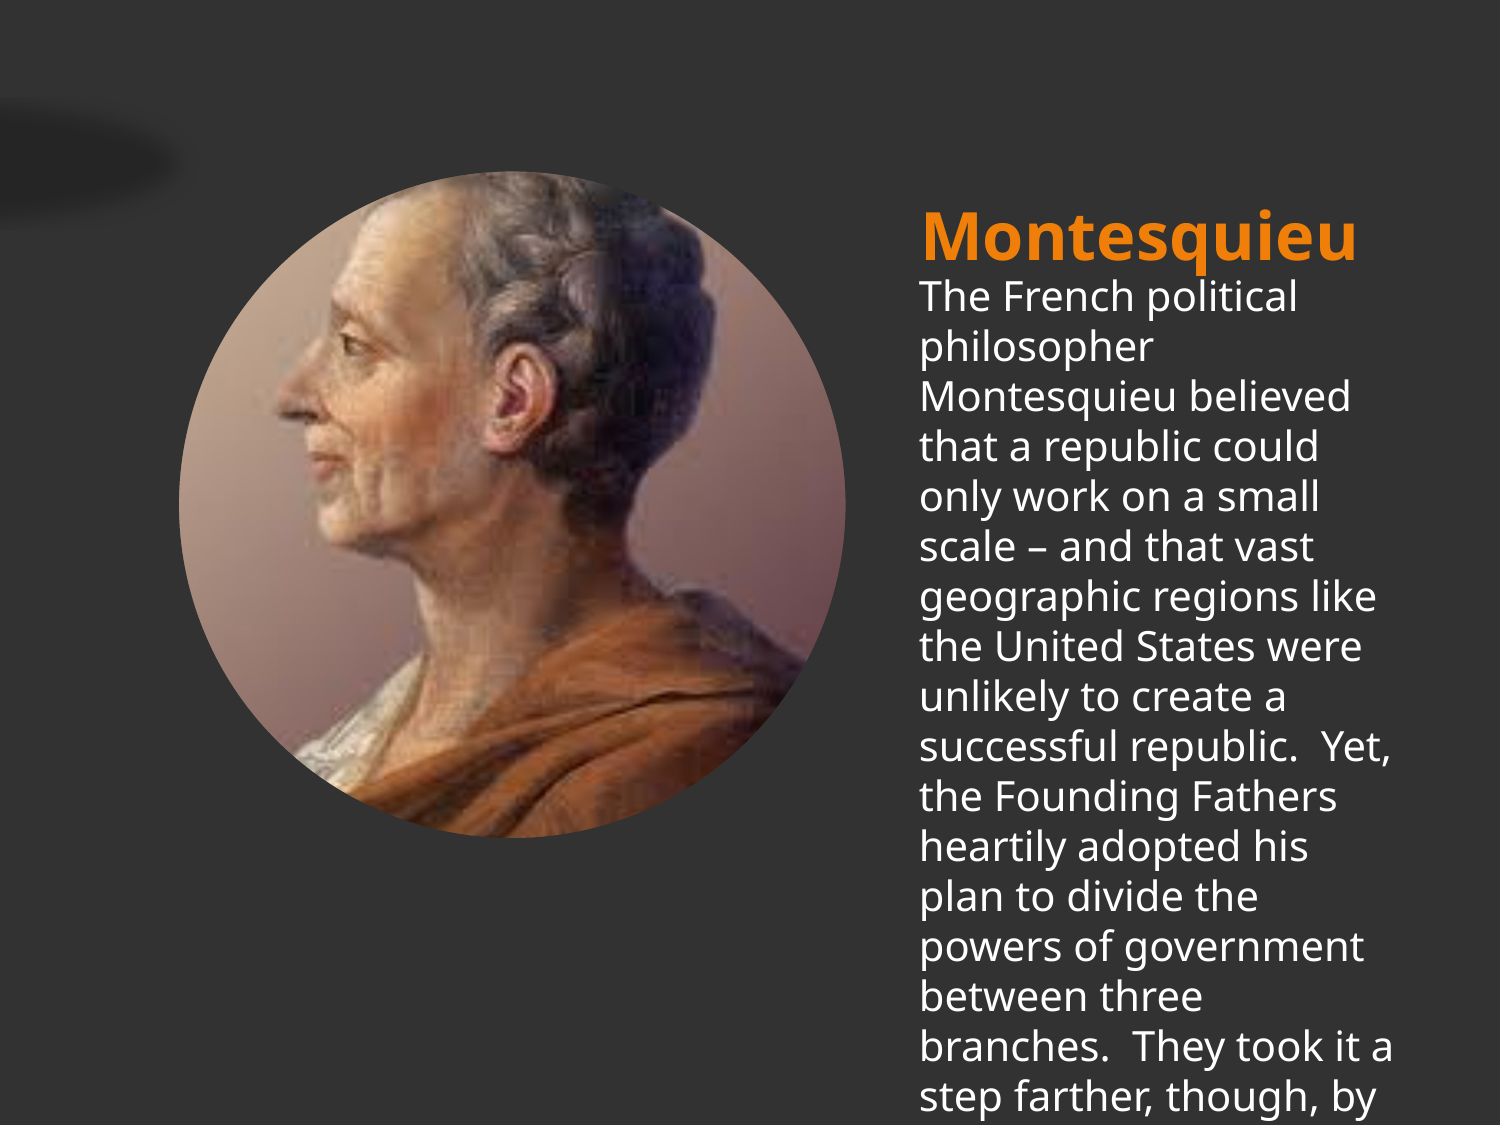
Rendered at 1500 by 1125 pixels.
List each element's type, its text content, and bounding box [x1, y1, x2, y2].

list The French political philosopher Montesquieu believed that a republic could only work on a small scale – and that vast geographic regions like the United States were unlikely to create a successful republic. Yet, the Founding Fathers heartily adopted his plan to divide the powers of government between three branches. They took it a step farther, though, by also dividing power between the national and the state governments. This idea – dividing and limiting the power of government – was very important to the Founders, who jealously guarded their rights! [911, 262, 1413, 929]
picture [174, 166, 850, 843]
title Montesquieu [912, 75, 1414, 281]
